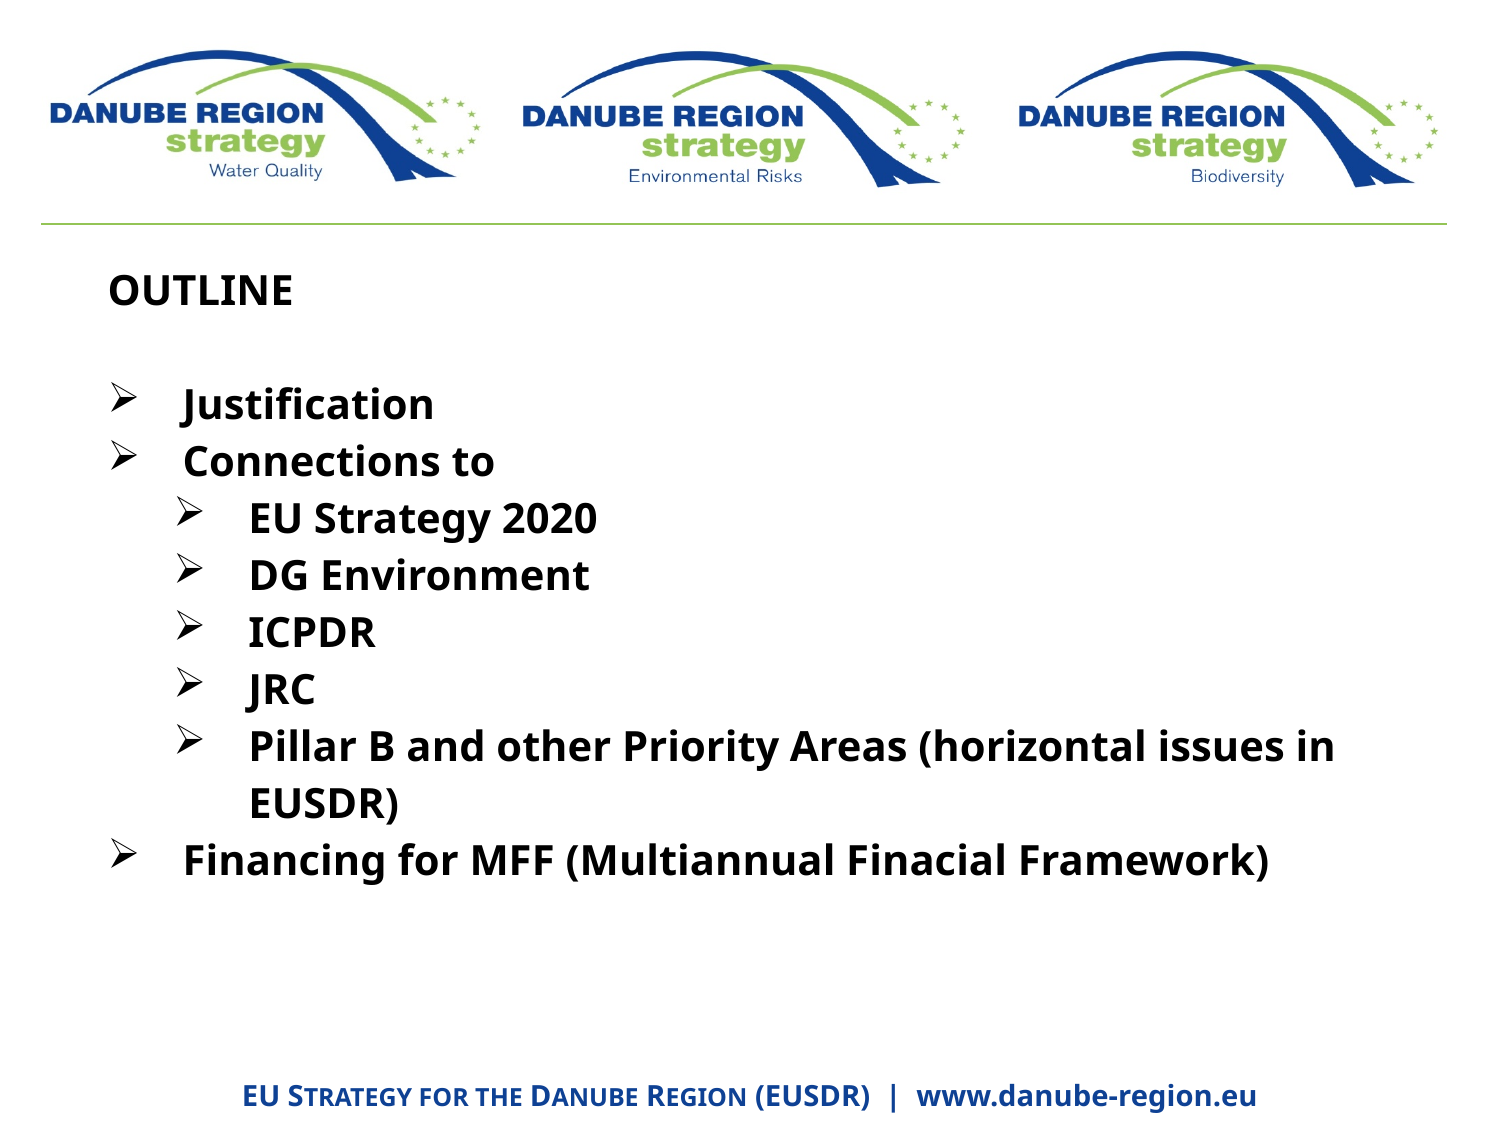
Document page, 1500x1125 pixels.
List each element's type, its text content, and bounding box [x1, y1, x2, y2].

picture [997, 30, 1460, 209]
picture [29, 30, 987, 209]
list OUTLINE Justification Connections to EU Strategy 2020 DG Environment ICPDR JRC Pillar B and other Priority Areas (horizontal issues in EUSDR) Financing for MFF (Multiannual Finacial Framework) [92, 253, 1443, 988]
text_box EU STRATEGY FOR THE DANUBE REGION (EUSDR) | www.danube-region.eu [0, 1070, 1500, 1120]
